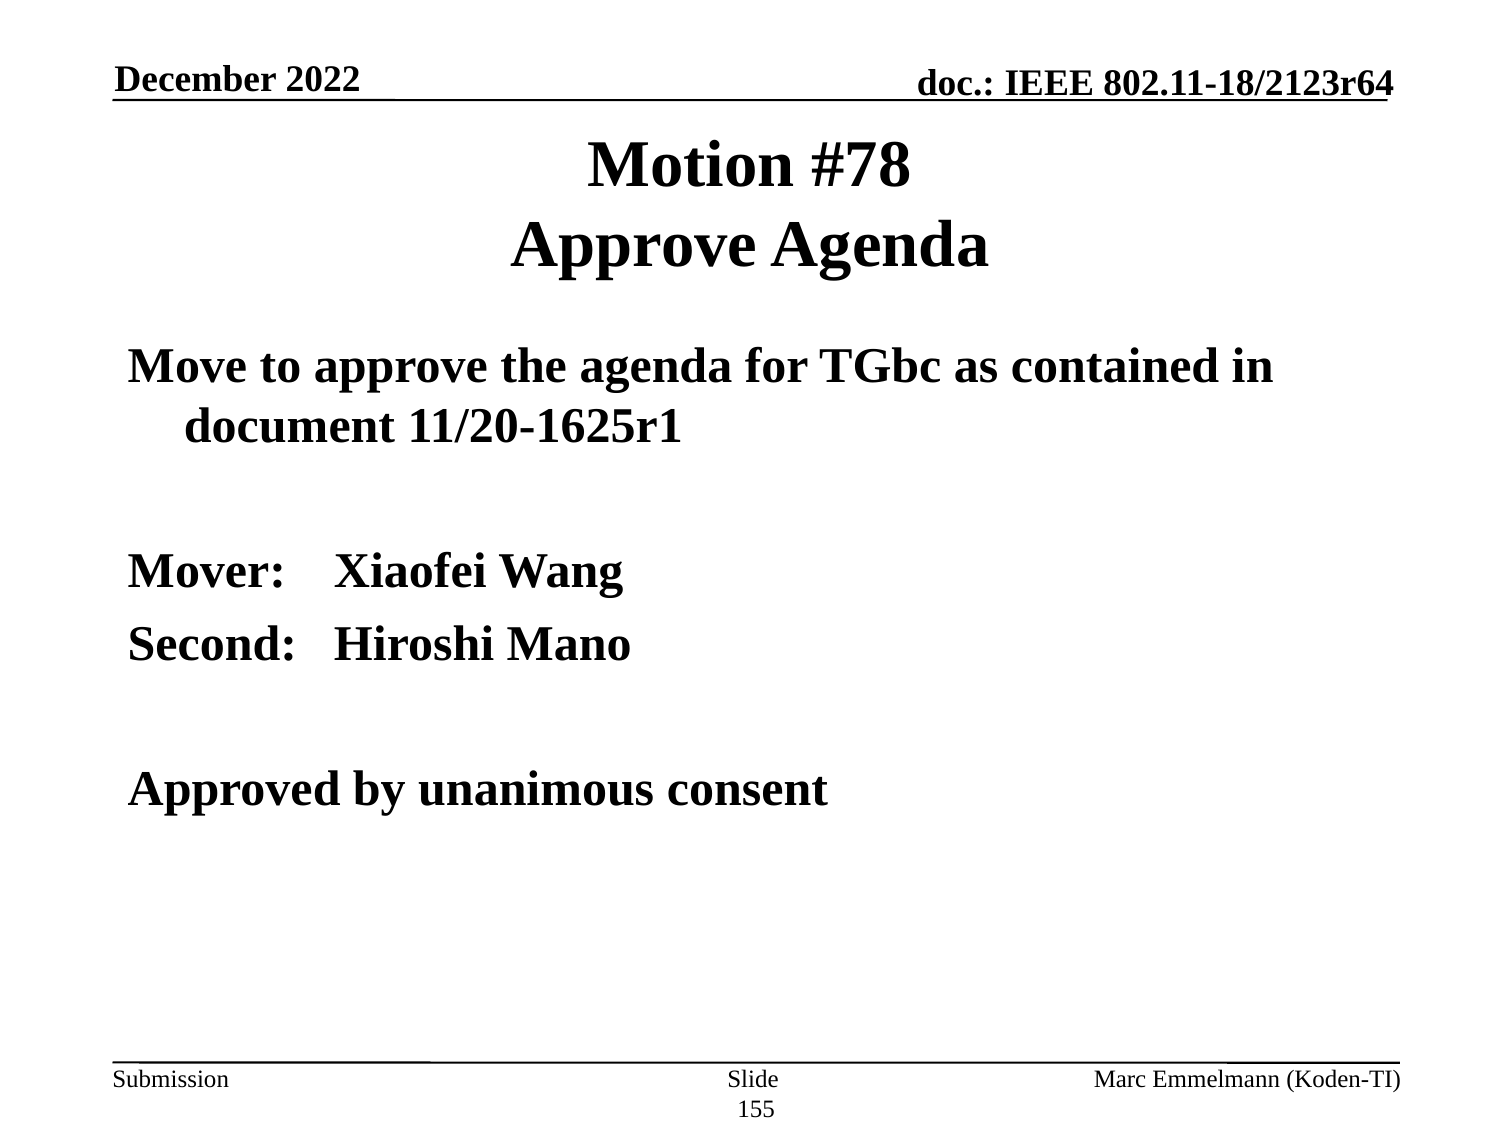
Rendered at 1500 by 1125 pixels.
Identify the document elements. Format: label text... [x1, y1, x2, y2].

slide_number Slide 155 [712, 1061, 800, 1123]
title Motion #78 Approve Agenda [112, 112, 1388, 288]
list Move to approve the agenda for TGbc as contained in document 11/20-1625r1 Mover: Xiaofei Wang Second: Hiroshi Mano Approved by unanimous consent [112, 324, 1388, 1000]
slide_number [114, 54, 423, 100]
footer Marc Emmelmann (Koden-TI) [878, 1061, 1402, 1093]
